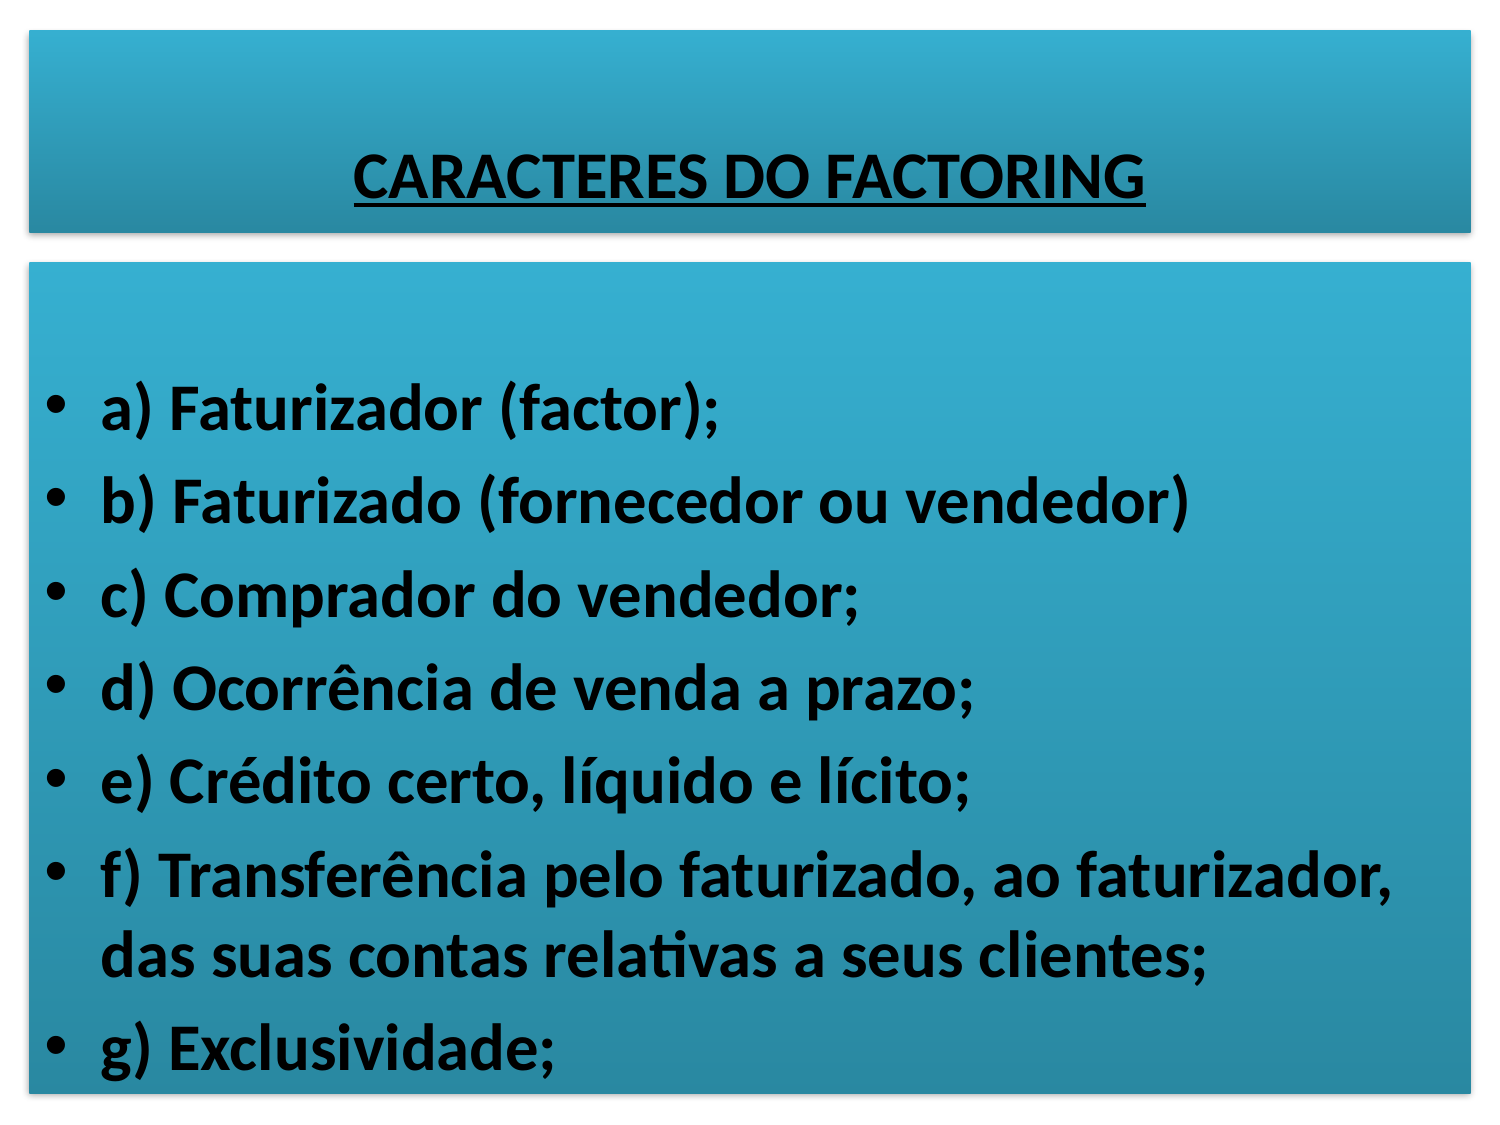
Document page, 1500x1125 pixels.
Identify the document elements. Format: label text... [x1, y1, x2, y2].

title CARACTERES DO FACTORING [29, 30, 1471, 233]
list a) Faturizador (factor); b) Faturizado (fornecedor ou vendedor) c) Comprador do vendedor; d) Ocorrência de venda a prazo; e) Crédito certo, líquido e lícito; f) Transferência pelo faturizado, ao faturizador, das suas contas relativas a seus clientes; g) Exclusividade; [29, 262, 1471, 1094]
